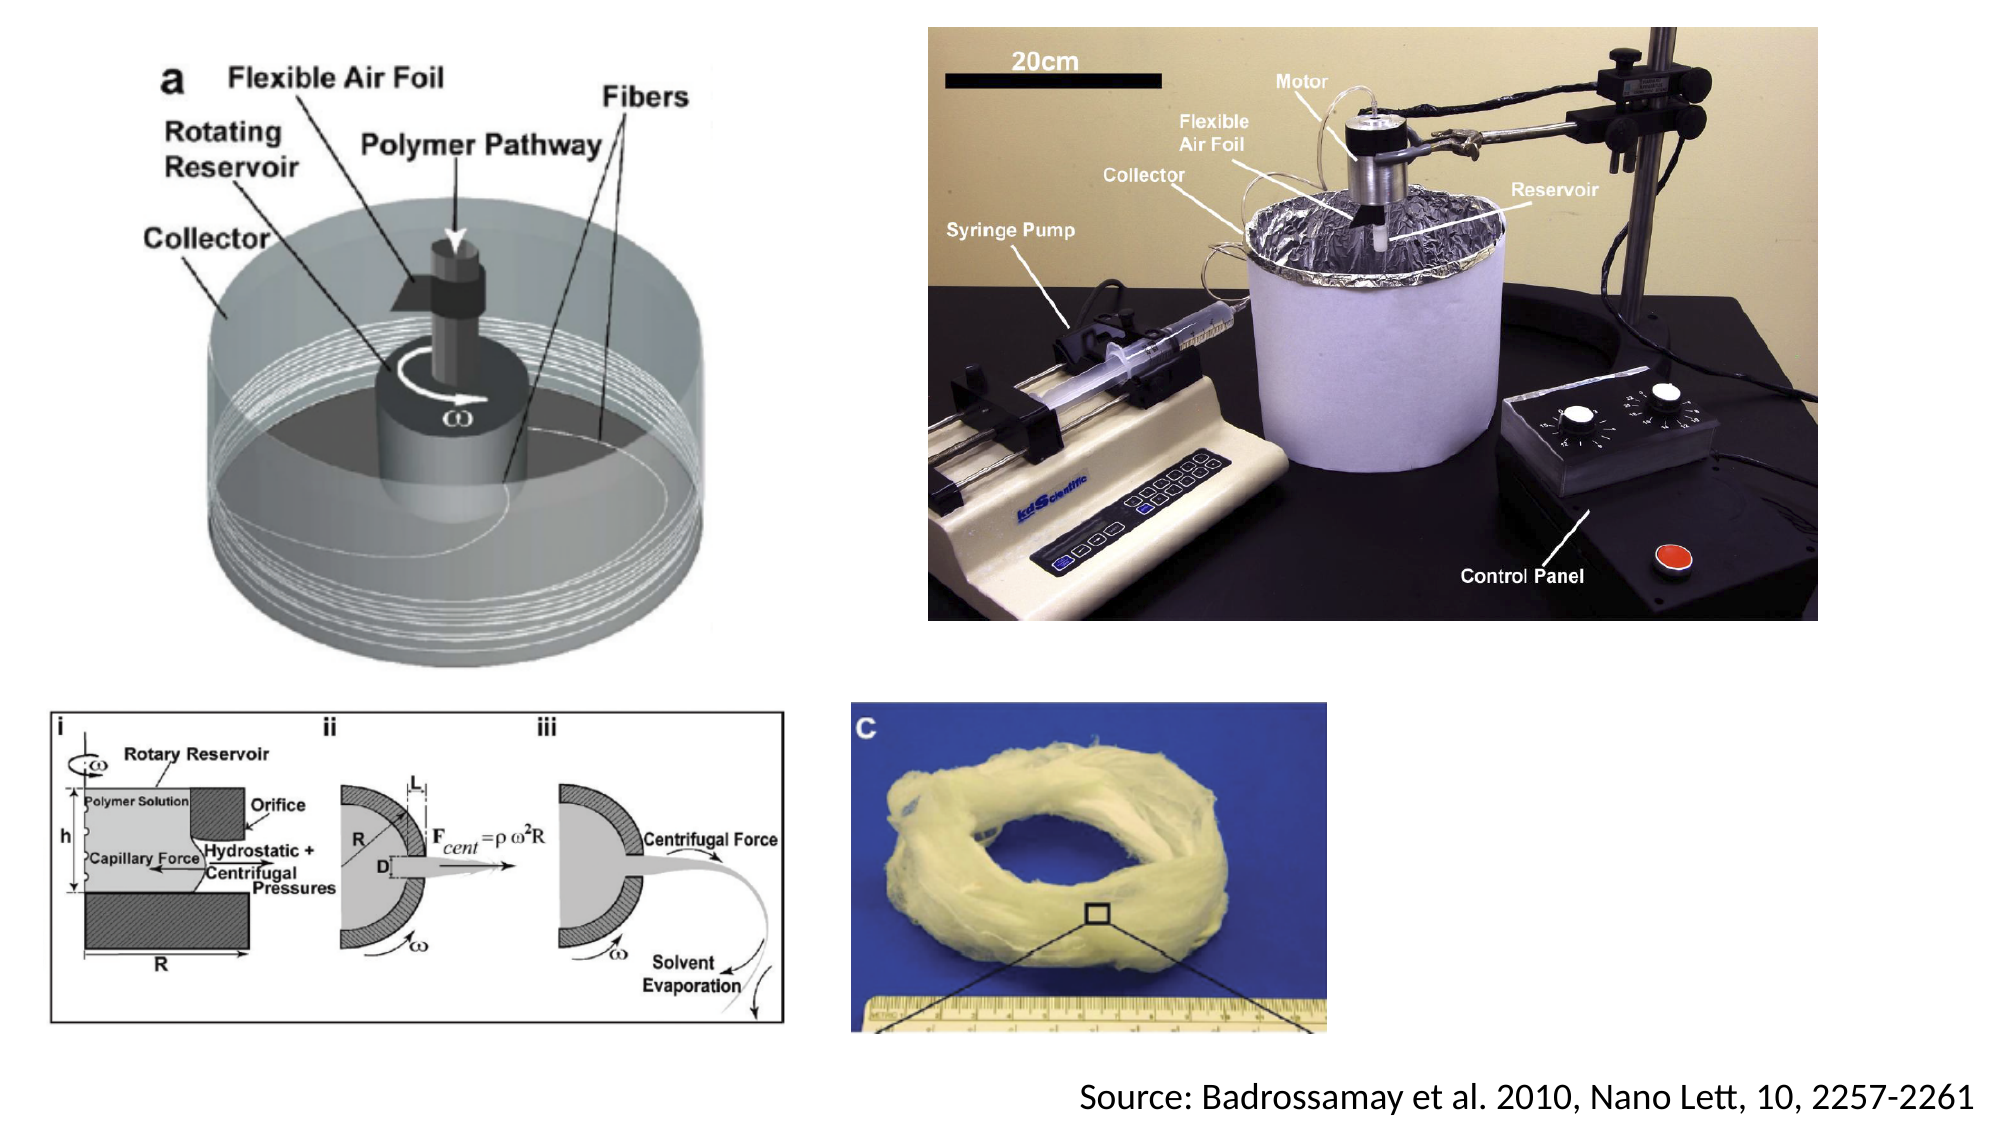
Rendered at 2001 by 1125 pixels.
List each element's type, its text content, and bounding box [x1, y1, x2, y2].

picture [143, 55, 713, 675]
picture [43, 704, 790, 1031]
picture [928, 27, 1818, 623]
text_box Source: Badrossamay et al. 2010, Nano Lett, 10, 2257-2261 [1064, 1064, 1991, 1125]
picture [851, 702, 1327, 1034]
